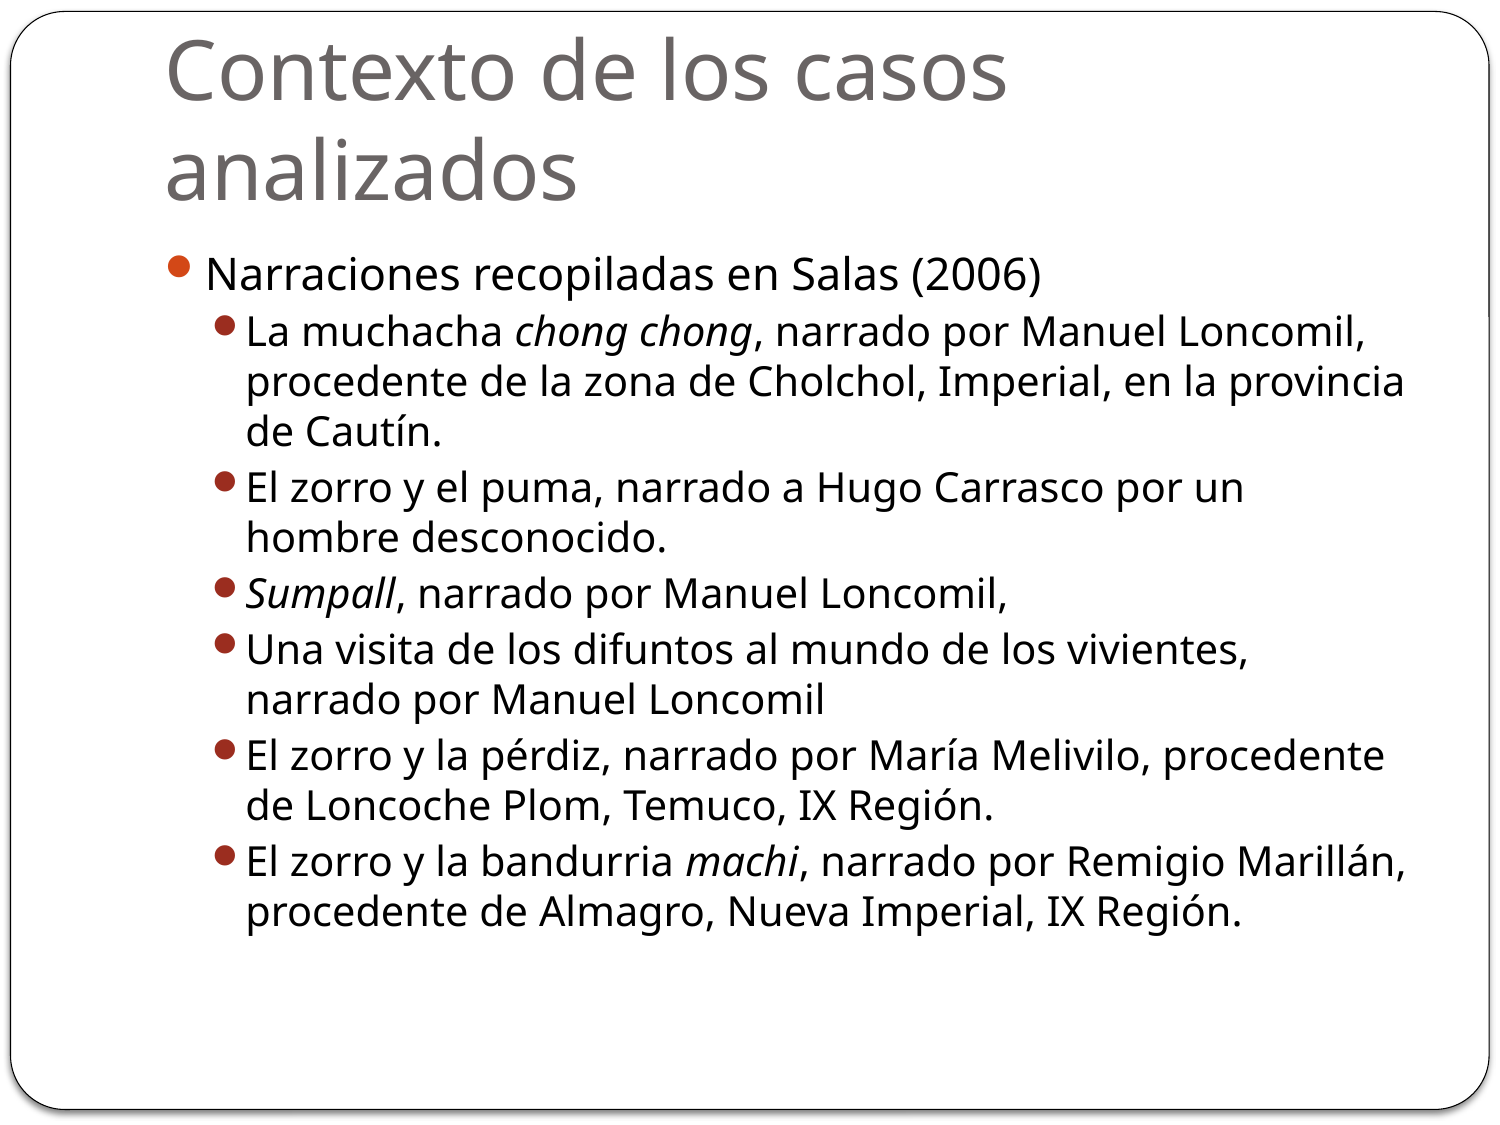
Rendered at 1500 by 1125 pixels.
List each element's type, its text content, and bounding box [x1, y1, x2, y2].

title Contexto de los casos analizados [150, 45, 1425, 233]
list Narraciones recopiladas en Salas (2006) La muchacha chong chong, narrado por Manuel Loncomil, procedente de la zona de Cholchol, Imperial, en la provincia de Cautín. El zorro y el puma, narrado a Hugo Carrasco por un hombre desconocido. Sumpall, narrado por Manuel Loncomil, Una visita de los difuntos al mundo de los vivientes, narrado por Manuel Loncomil El zorro y la pérdiz, narrado por María Melivilo, procedente de Loncoche Plom, Temuco, IX Región. El zorro y la bandurria machi, narrado por Remigio Marillán, procedente de Almagro, Nueva Imperial, IX Región. [150, 237, 1425, 988]
